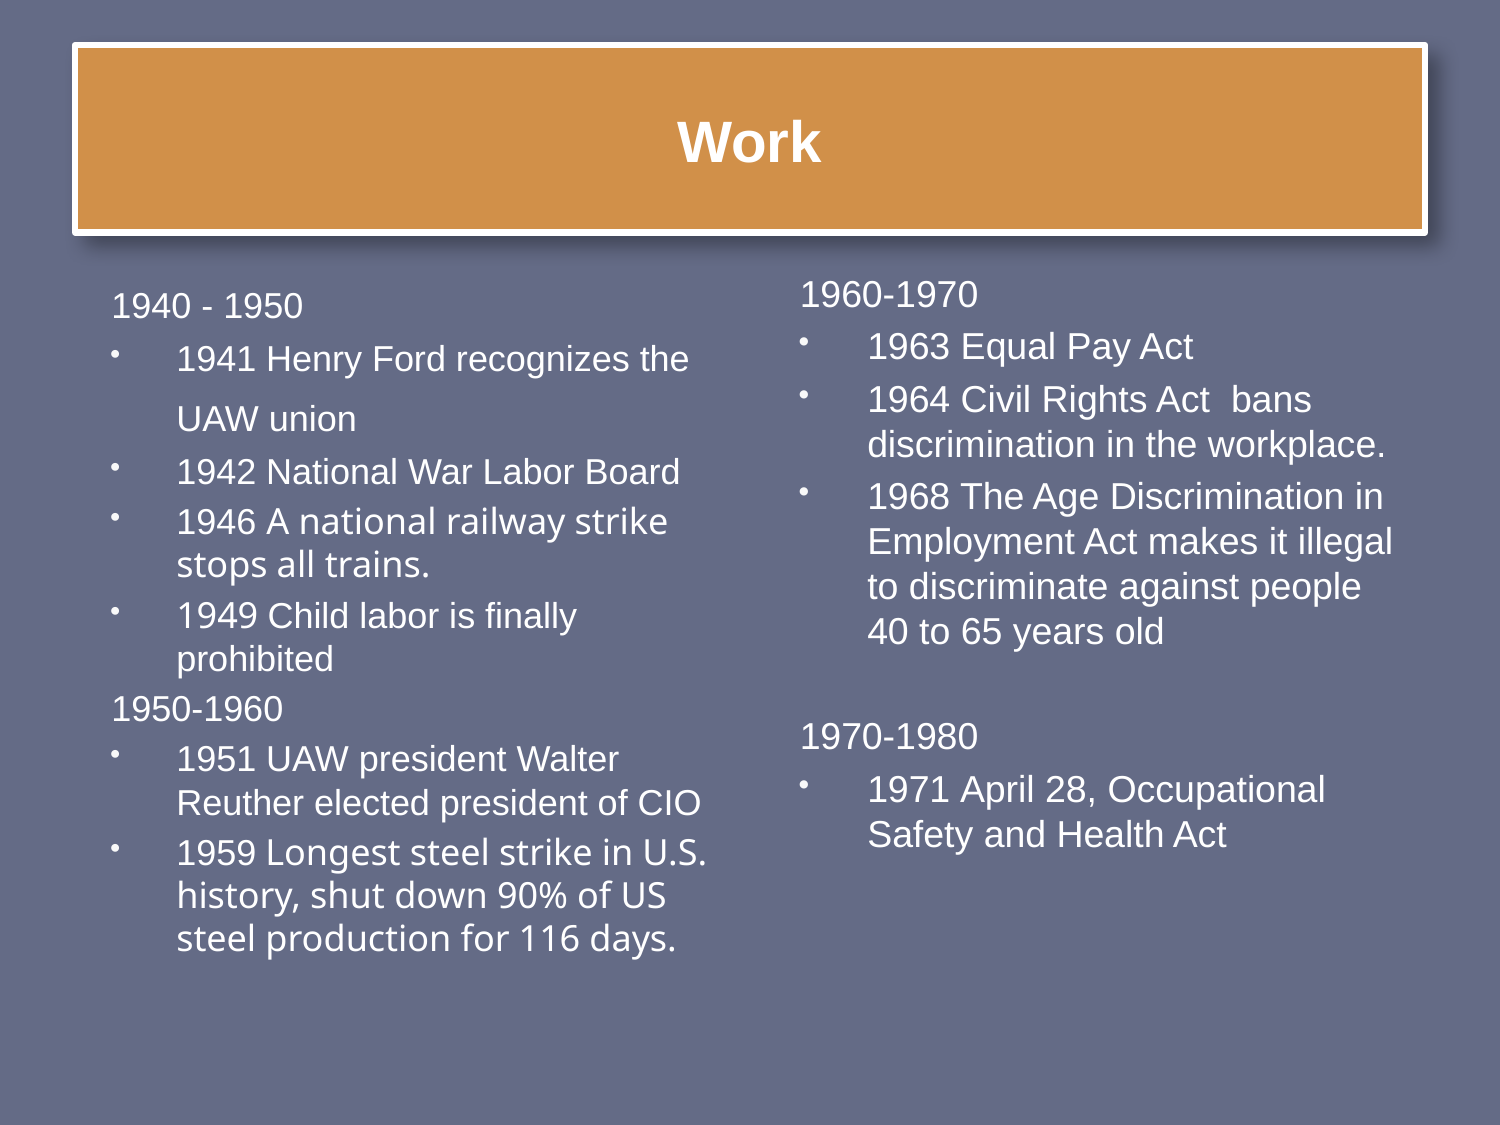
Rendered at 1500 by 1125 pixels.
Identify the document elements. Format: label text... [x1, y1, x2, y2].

list 1960-1970 1963 Equal Pay Act 1964 Civil Rights Act bans discrimination in the workplace. 1968 The Age Discrimination in Employment Act makes it illegal to discriminate against people 40 to 65 years old 1970-1980 1971 April 28, Occupational Safety and Health Act [762, 262, 1425, 1005]
title Work [72, 42, 1428, 236]
list 1940 - 1950 1941 Henry Ford recognizes the UAW union 1942 National War Labor Board 1946 A national railway strike stops all trains. 1949 Child labor is finally prohibited 1950-1960 1951 UAW president Walter Reuther elected president of CIO 1959 Longest steel strike in U.S. history, shut down 90% of US steel production for 116 days. [75, 275, 738, 1018]
